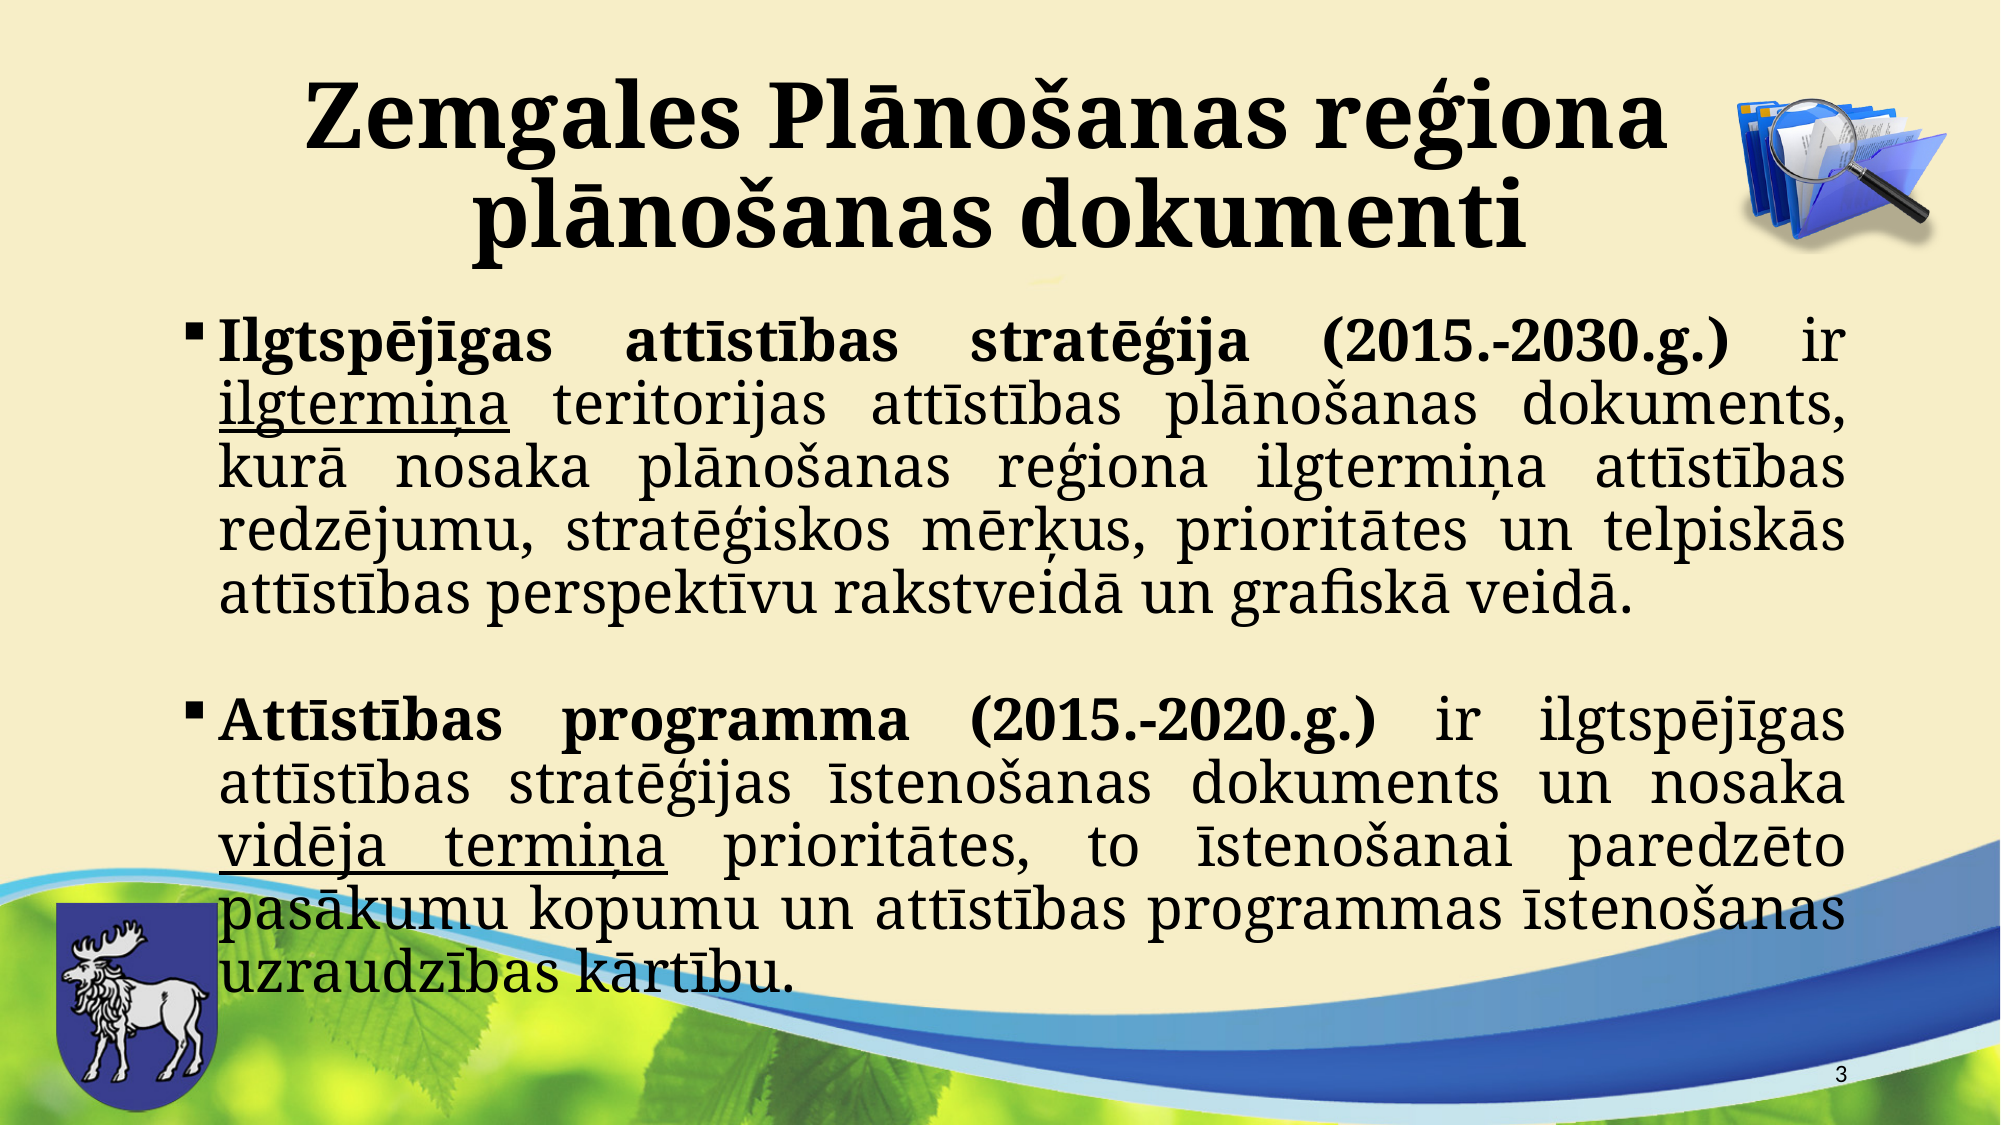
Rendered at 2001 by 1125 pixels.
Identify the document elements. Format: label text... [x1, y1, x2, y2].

list Ilgtspējīgas attīstības stratēģija (2015.-2030.g.) ir ilgtermiņa teritorijas attīstības plānošanas dokuments, kurā nosaka plānošanas reģiona ilgtermiņa attīstības redzējumu, stratēģiskos mērķus, prioritātes un telpiskās attīstības perspektīvu rakstveidā un grafiskā veidā. Attīstības programma (2015.-2020.g.) ir ilgtspējīgas attīstības stratēģijas īstenošanas dokuments un nosaka vidēja termiņa prioritātes, to īstenošanai paredzēto pasākumu kopumu un attīstības programmas īstenošanas uzraudzības kārtību. [166, 303, 1863, 1014]
picture [0, 0, 2001, 1125]
title Zemgales Plānošanas reģiona plānošanas dokumenti [137, 59, 1863, 278]
slide_number 3 [1412, 1042, 1863, 1103]
